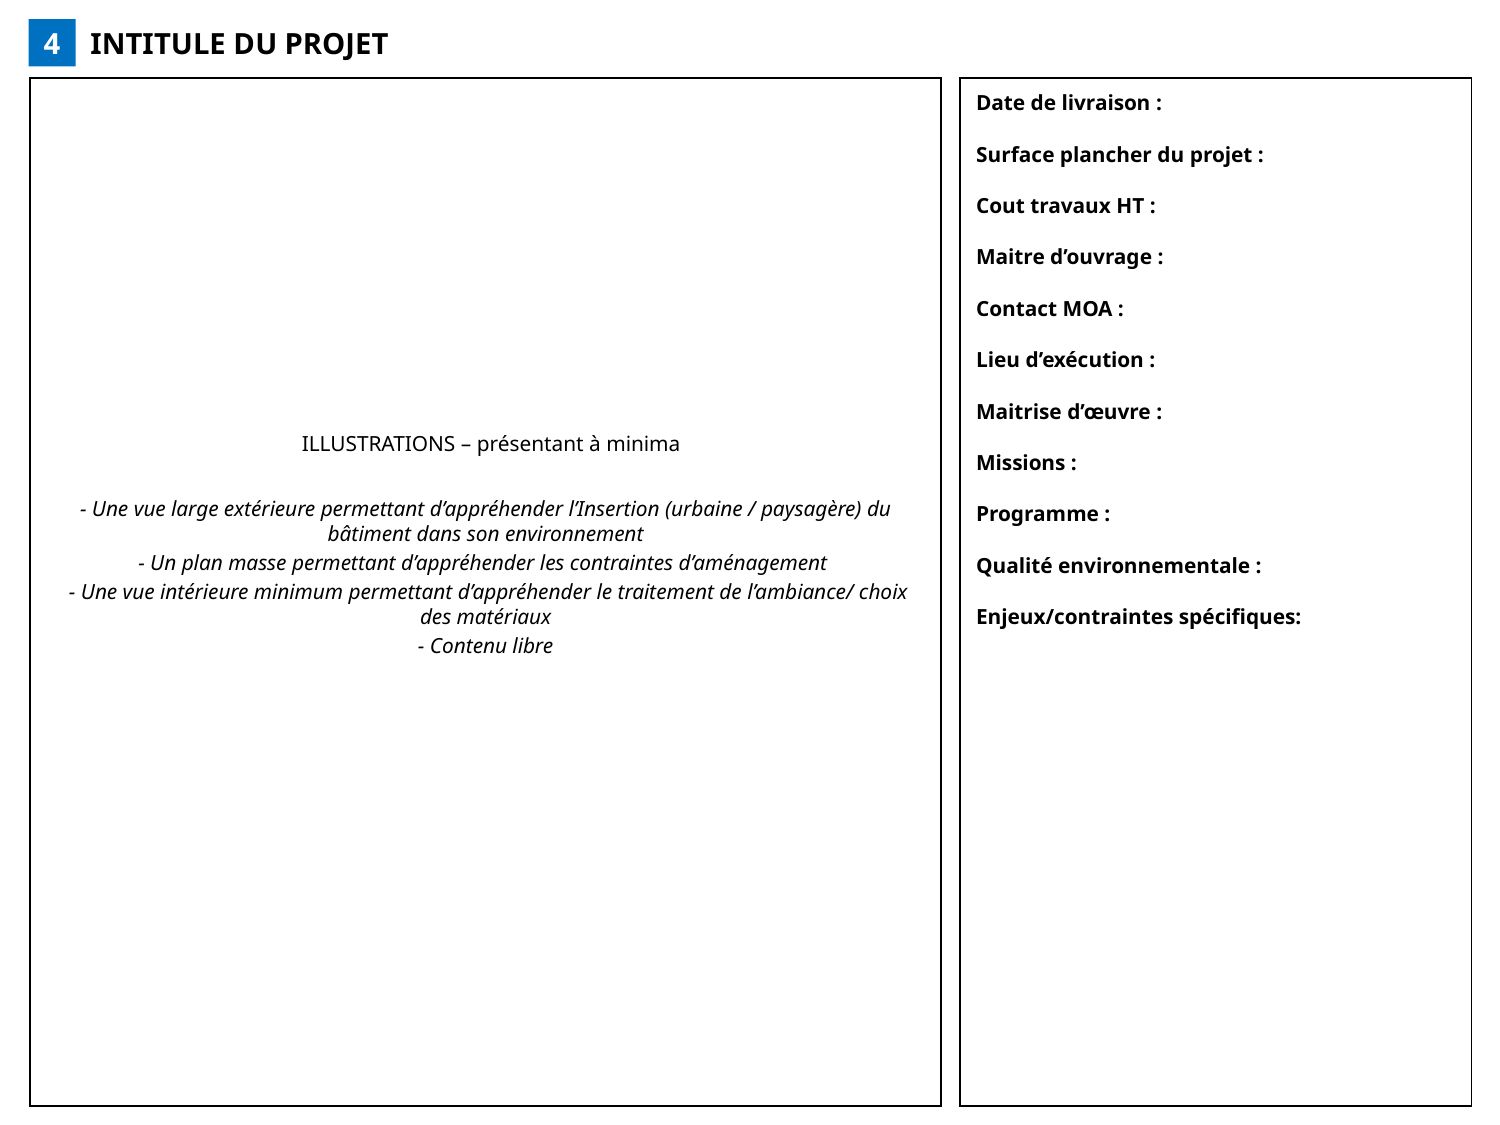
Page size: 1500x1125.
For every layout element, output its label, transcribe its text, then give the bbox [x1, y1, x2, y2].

text_box ILLUSTRATIONS – présentant à minima - Une vue large extérieure permettant d’appréhender l’Insertion (urbaine / paysagère) du bâtiment dans son environnement - Un plan masse permettant d’appréhender les contraintes d’aménagement - Une vue intérieure minimum permettant d’appréhender le traitement de l’ambiance/ choix des matériaux - Contenu libre [30, 78, 942, 1106]
text_box INTITULE DU PROJET [75, 19, 1472, 67]
title 4 [28, 19, 75, 67]
text_box Date de livraison : Surface plancher du projet : Cout travaux HT : Maitre d’ouvrage : Contact MOA : Lieu d’exécution : Maitrise d’œuvre : Missions : Programme : Qualité environnementale : Enjeux/contraintes spécifiques: [959, 78, 1472, 1106]
